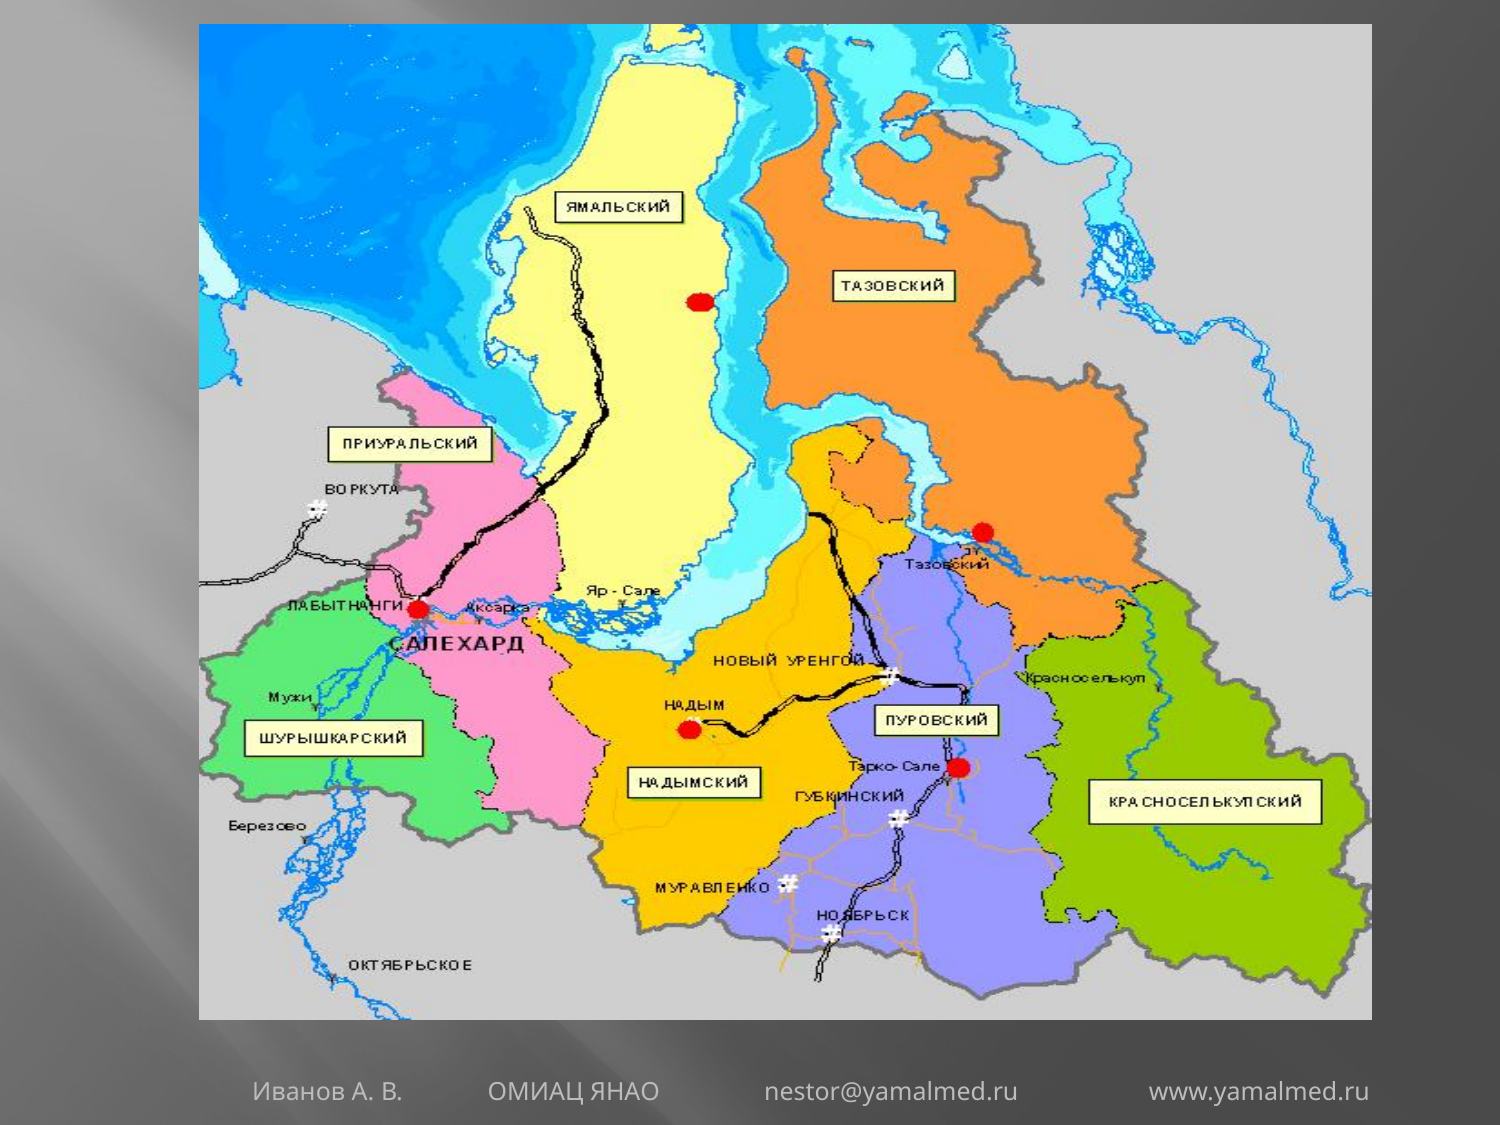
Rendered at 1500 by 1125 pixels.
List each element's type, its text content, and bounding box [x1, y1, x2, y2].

picture [198, 23, 1372, 1020]
footer Иванов А. В. ОМИАЦ ЯНАО nestor@yamalmed.ru www.yamalmed.ru [222, 1052, 1407, 1113]
